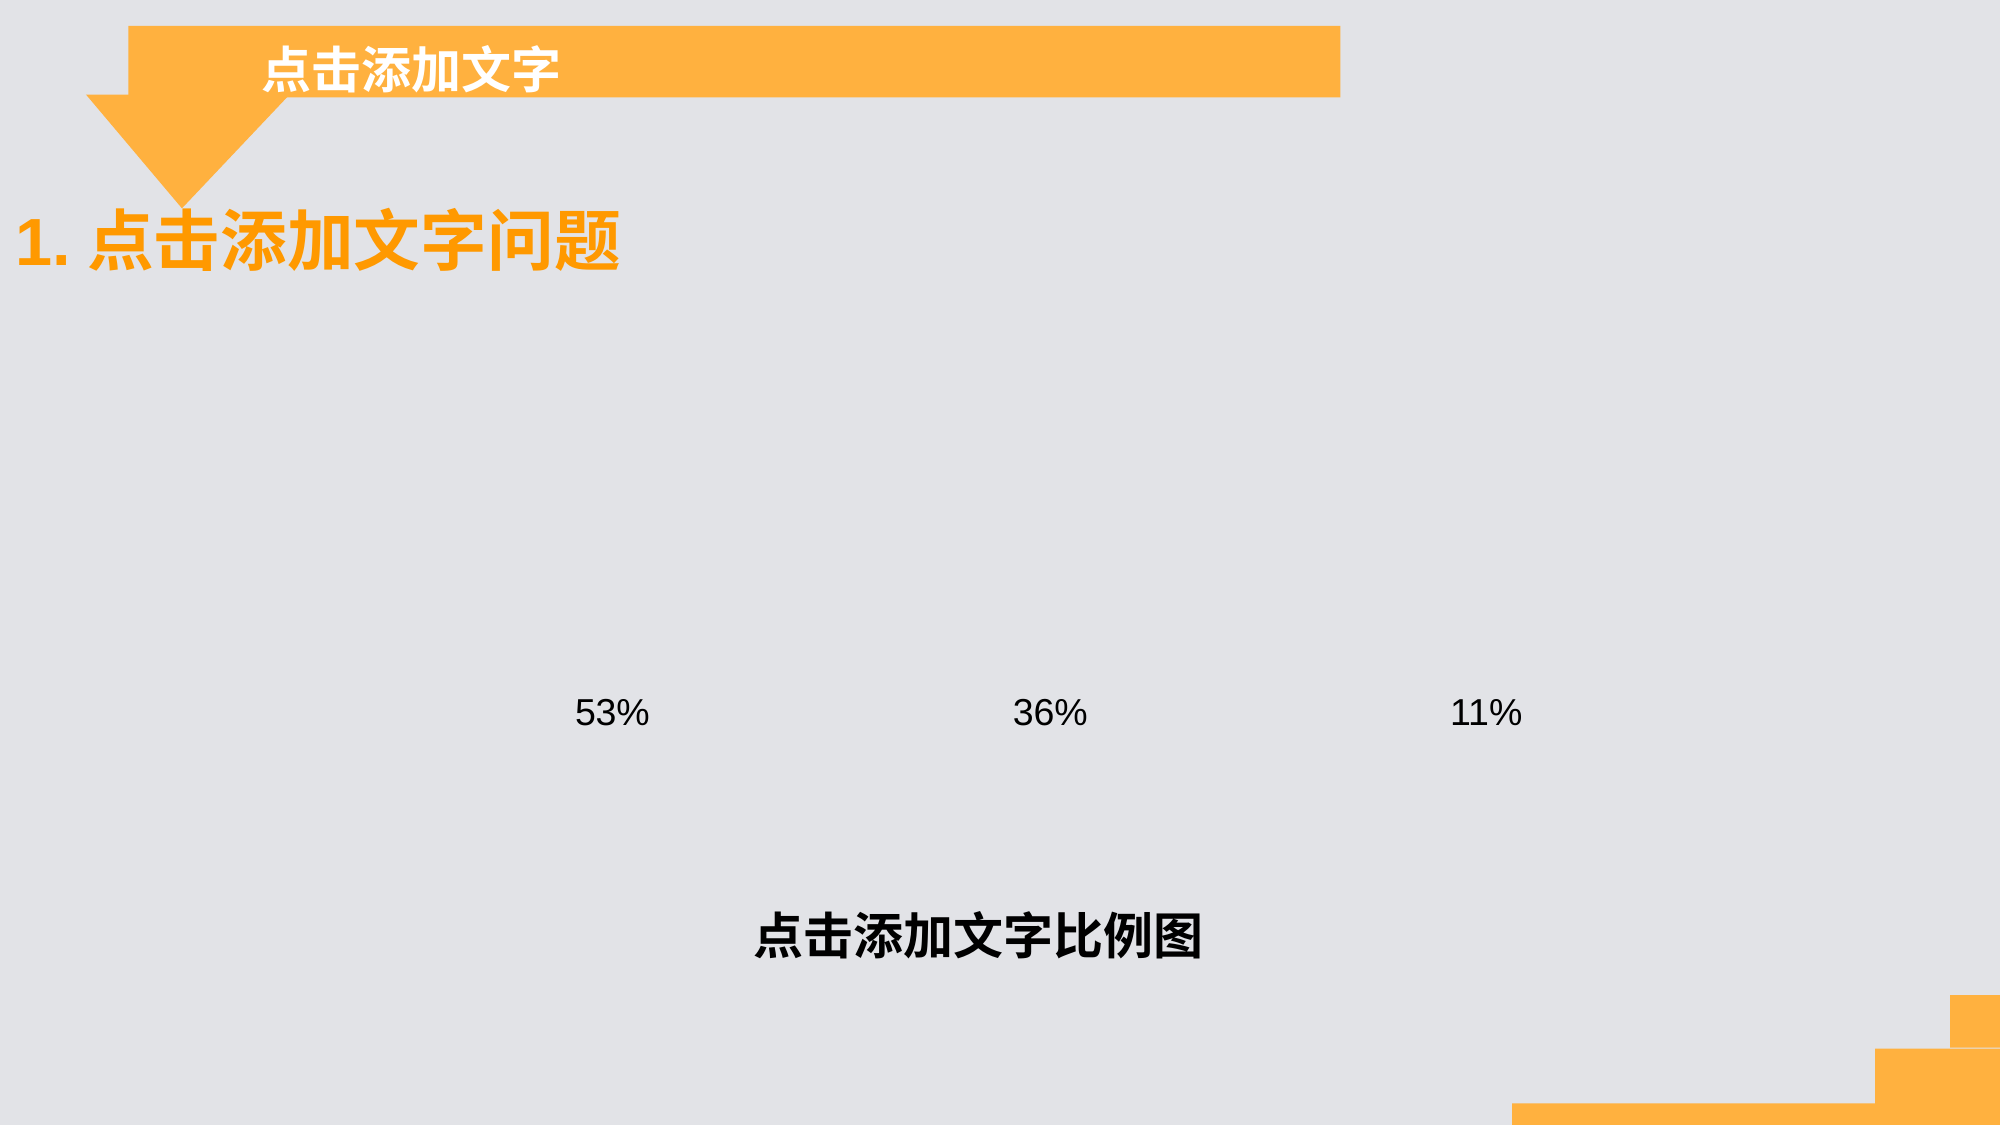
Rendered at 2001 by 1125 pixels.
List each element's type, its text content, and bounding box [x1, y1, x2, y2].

text_box 点击添加文字比例图 [738, 897, 1219, 973]
text_box [1875, 1048, 2000, 1103]
text_box [85, 94, 290, 209]
text_box 36% [998, 680, 1103, 741]
text_box 11% [1435, 680, 1538, 741]
text_box [128, 25, 1341, 98]
text_box [1512, 1103, 2000, 1125]
text_box 点击添加文字 [247, 31, 577, 107]
text_box 1.点击添加文字问题 [0, 191, 636, 287]
text_box 53% [560, 680, 665, 741]
text_box [1950, 995, 2000, 1048]
